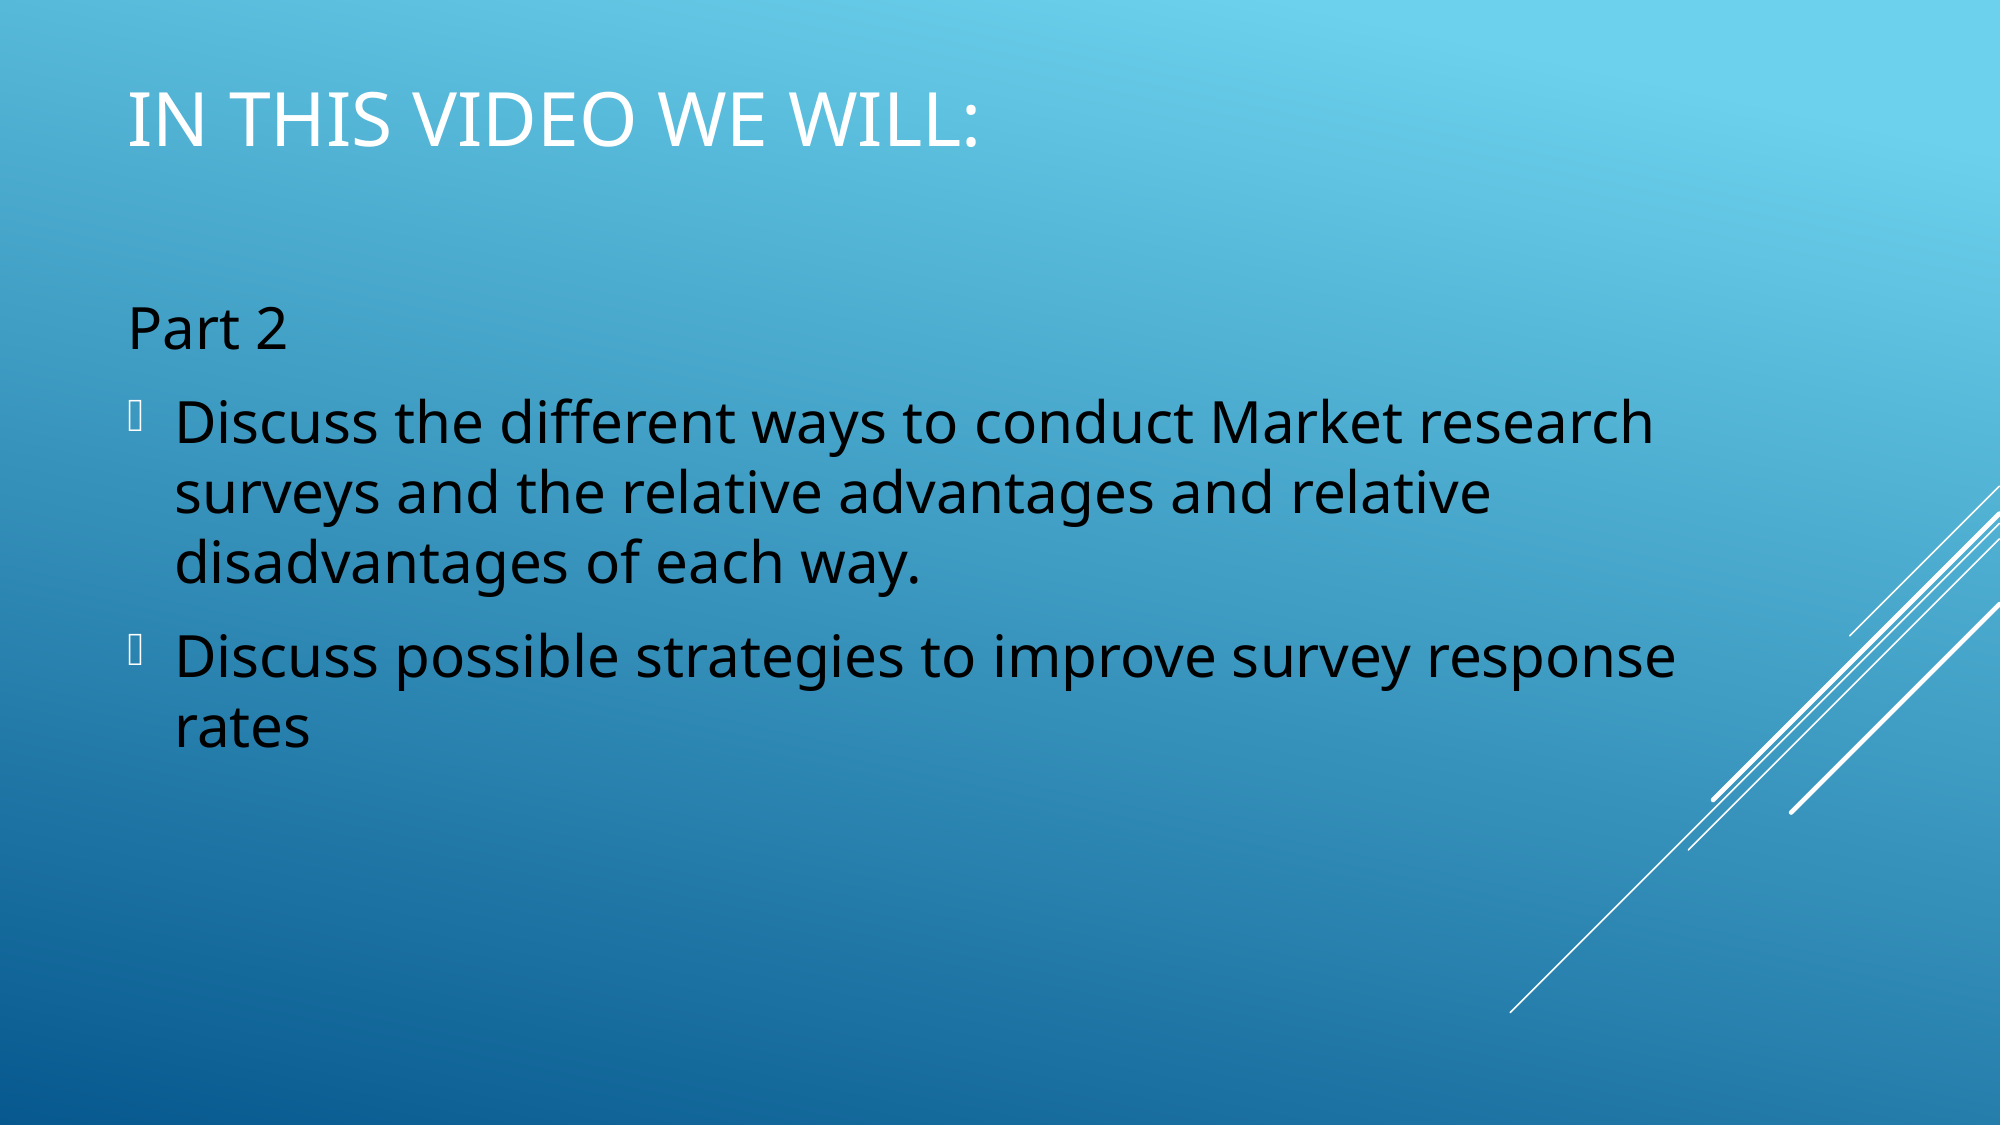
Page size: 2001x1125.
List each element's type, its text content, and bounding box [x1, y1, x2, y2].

title In this video we will: [112, 37, 1513, 166]
list Part 2 Discuss the different ways to conduct Market research surveys and the relative advantages and relative disadvantages of each way. Discuss possible strategies to improve survey response rates [112, 166, 1738, 955]
